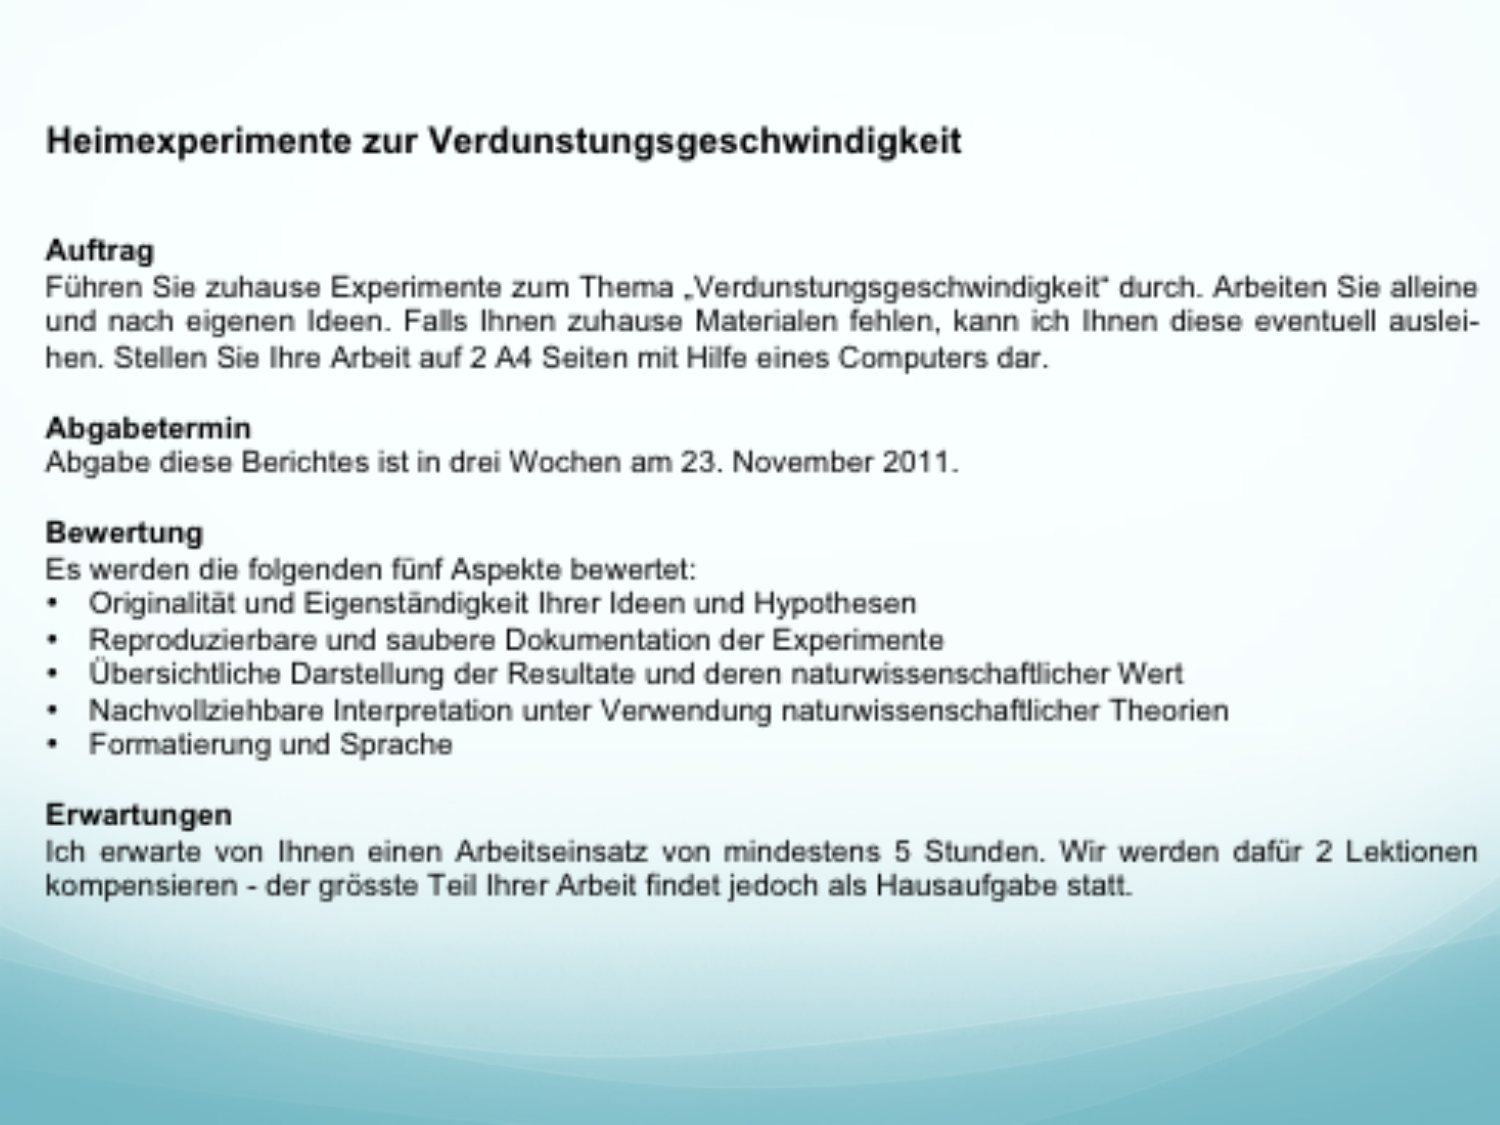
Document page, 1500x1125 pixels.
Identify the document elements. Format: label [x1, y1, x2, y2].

picture [0, 104, 1484, 945]
